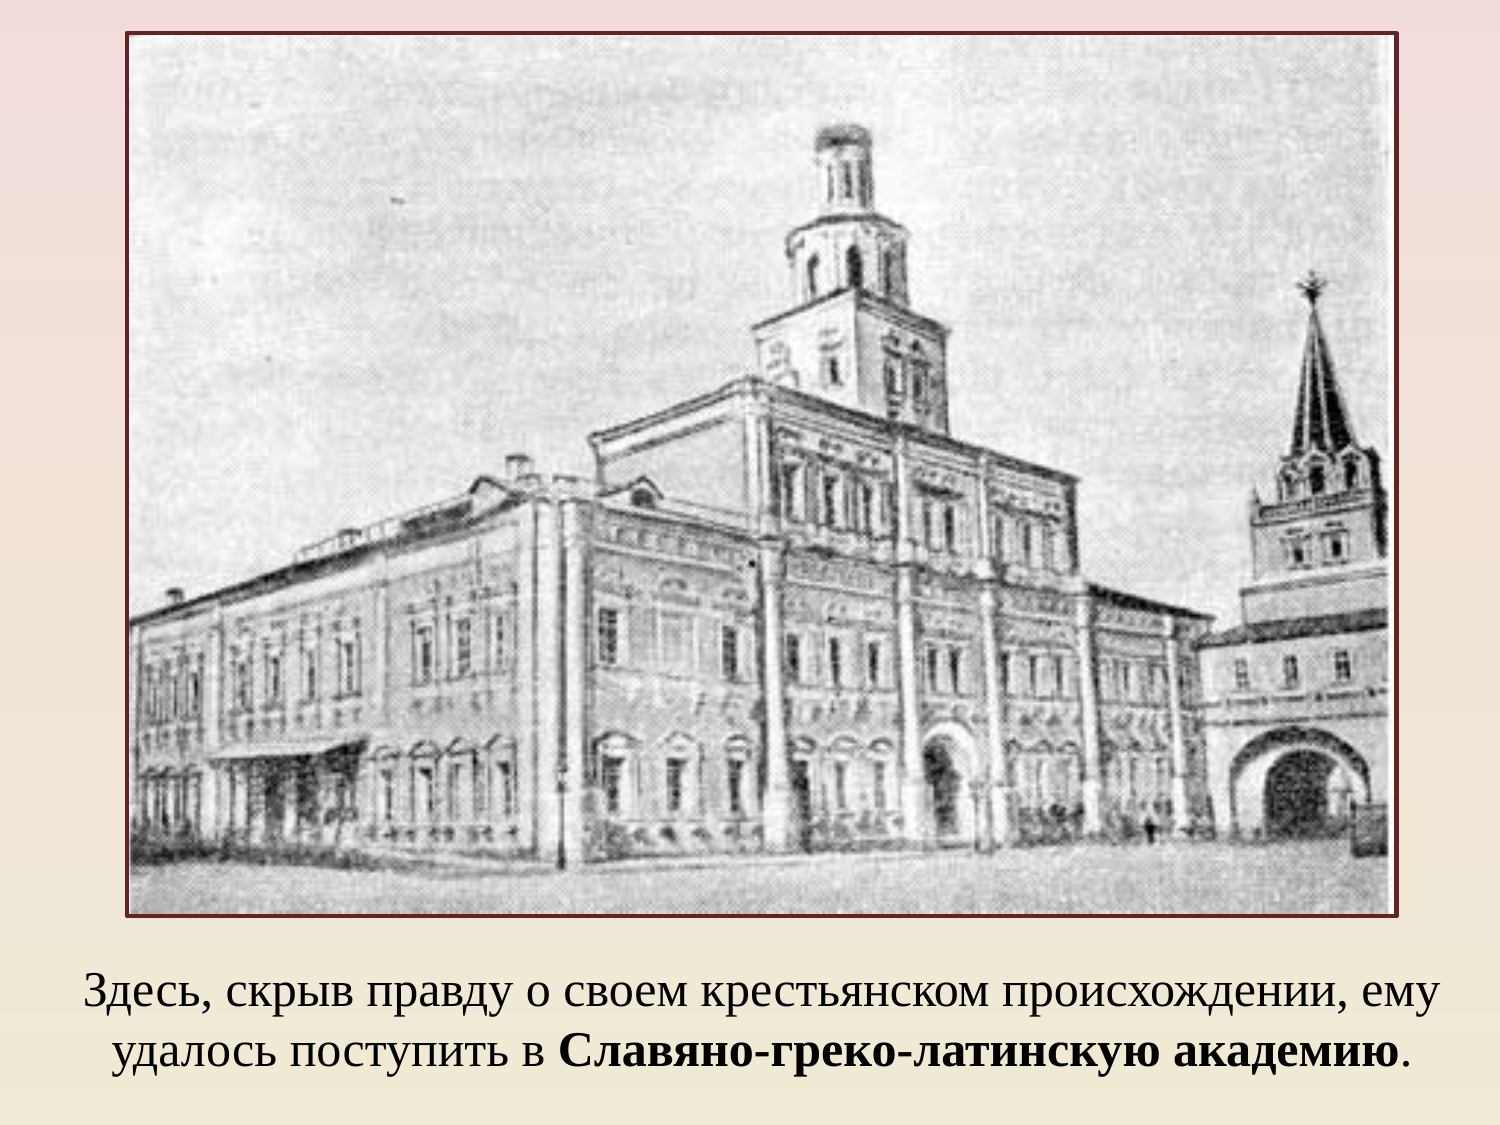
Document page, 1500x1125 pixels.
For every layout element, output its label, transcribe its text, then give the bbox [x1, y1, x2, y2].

text_box Здесь, скрыв правду о своем крестьянском происхождении, ему удалось поступить в Славяно-греко-латинскую академию. [46, 949, 1477, 1084]
picture [128, 34, 1395, 915]
